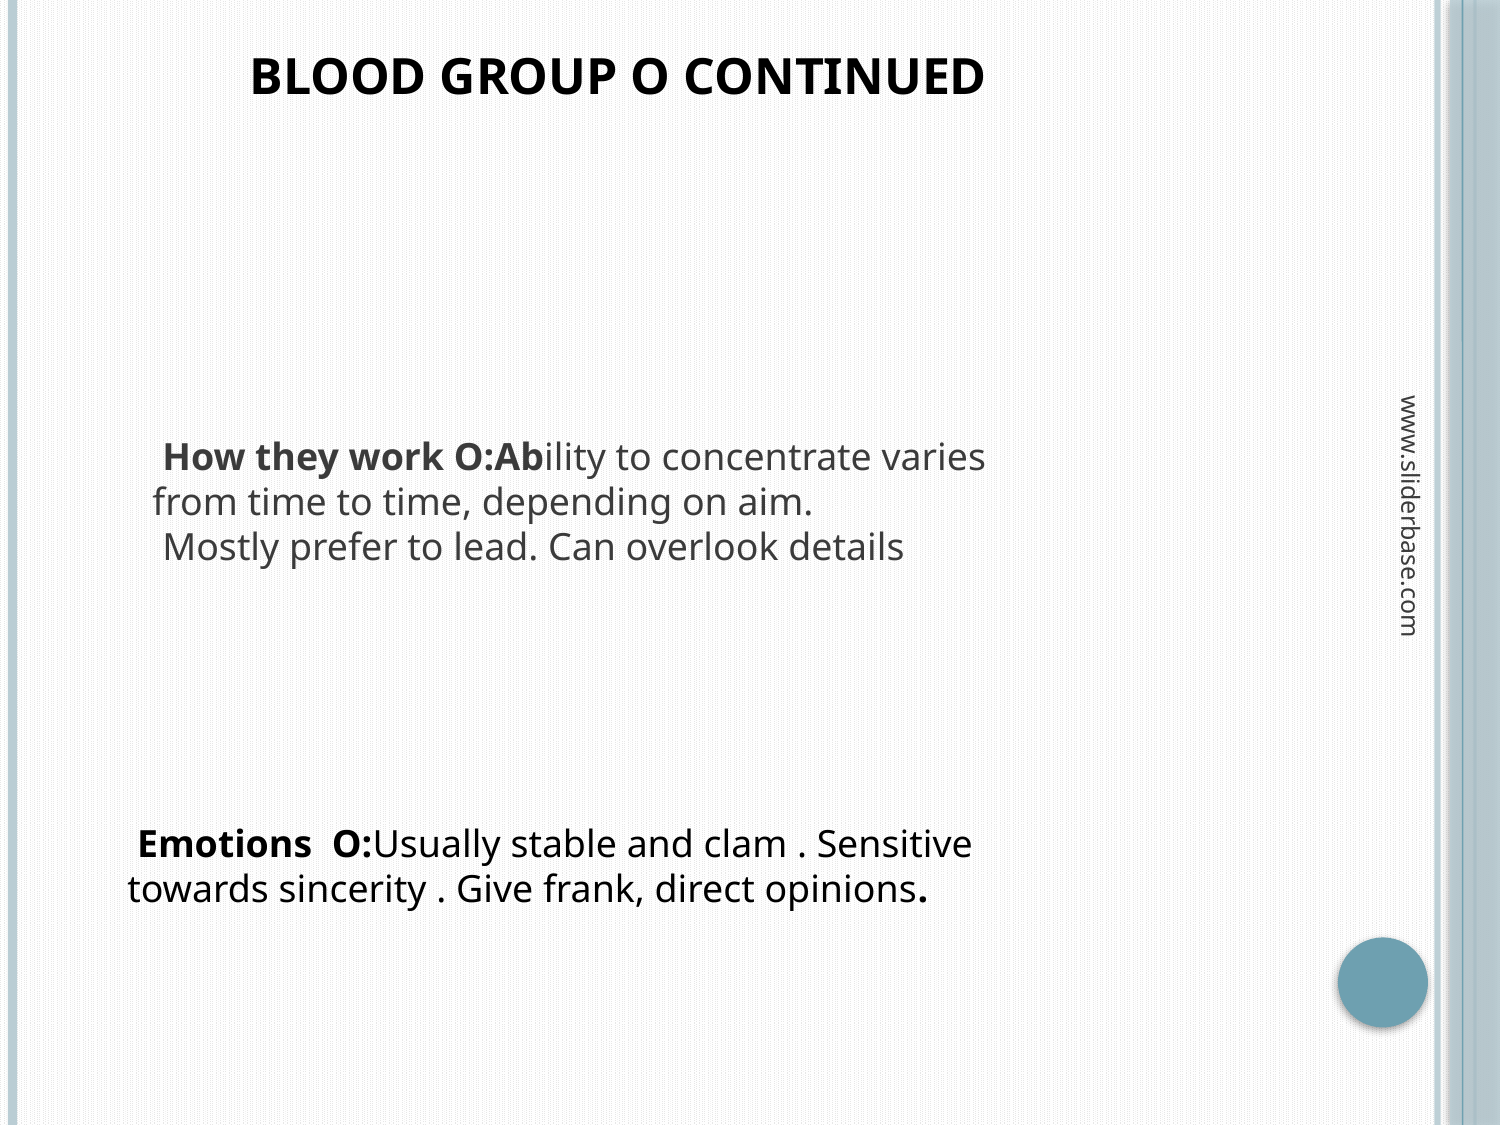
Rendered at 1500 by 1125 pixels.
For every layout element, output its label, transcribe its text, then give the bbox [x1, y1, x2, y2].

text_box BLOOD GROUP O CONTINUED [225, 37, 1163, 113]
footer www.sliderbase.com [1379, 380, 1440, 906]
text_box How they work O:Ability to concentrate varies from time to time, depending on aim. Mostly prefer to lead. Can overlook details [137, 425, 1075, 576]
text_box Emotions O:Usually stable and clam . Sensitive towards sincerity . Give frank, direct opinions. [112, 812, 1125, 918]
